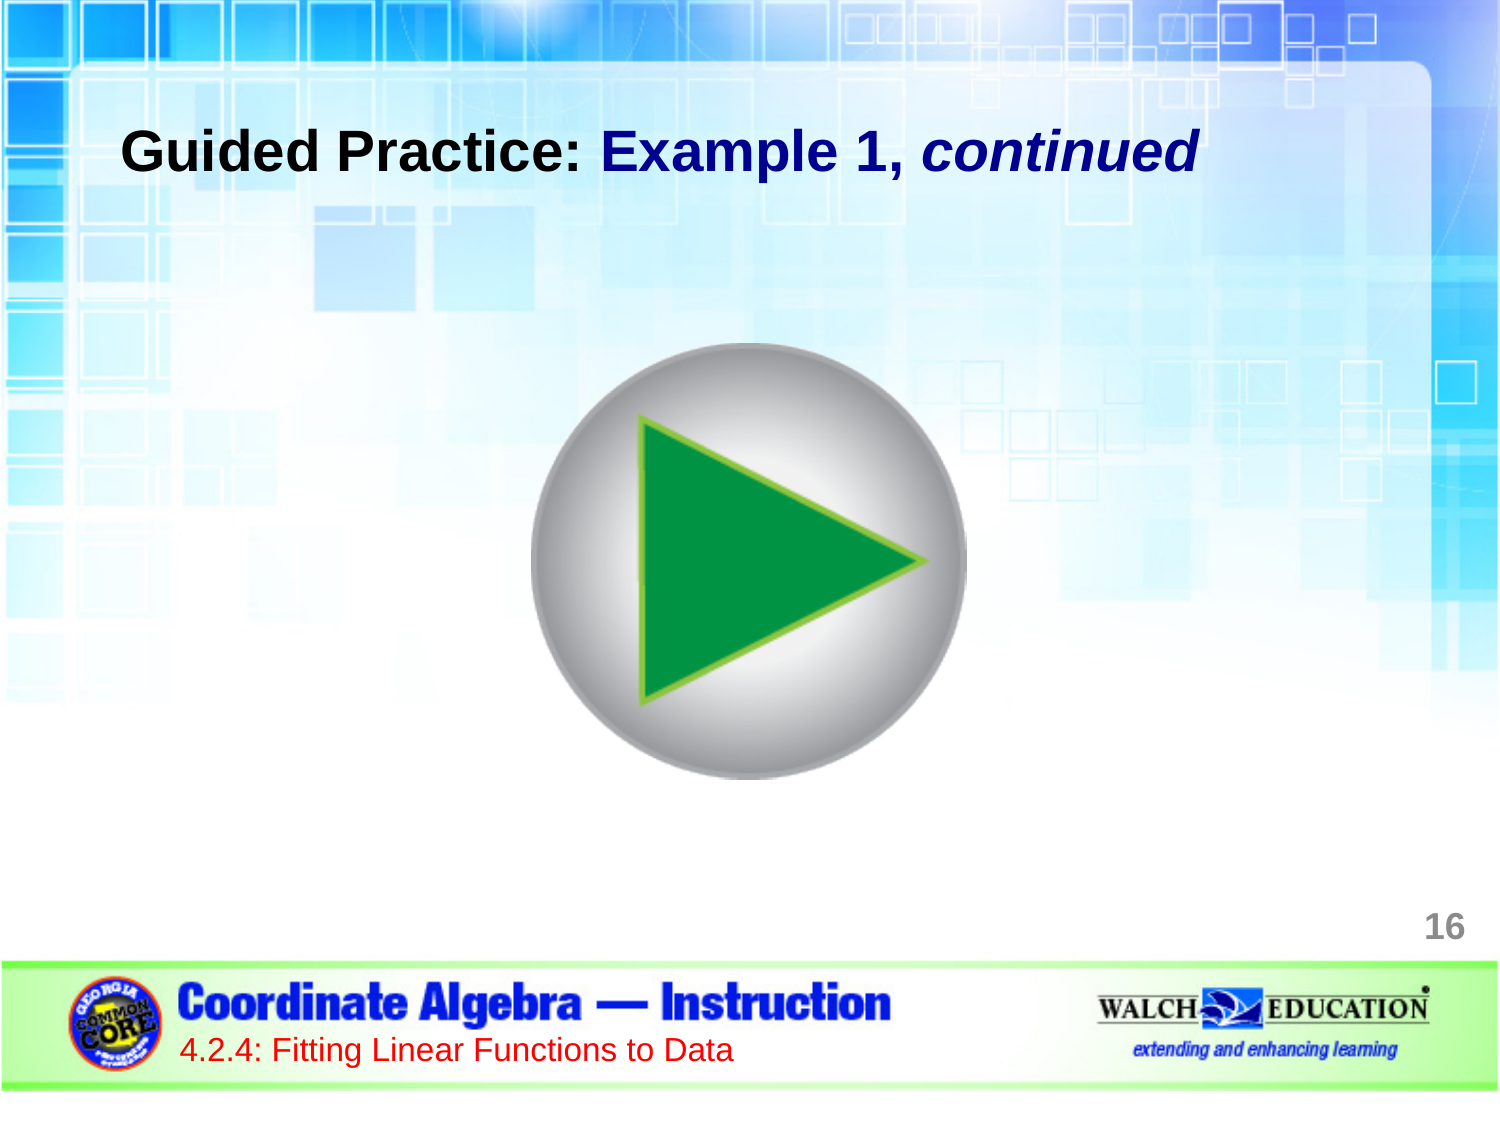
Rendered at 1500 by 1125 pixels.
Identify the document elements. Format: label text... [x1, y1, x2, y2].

subtitle Guided Practice: Example 1, continued [105, 105, 1394, 925]
slide_number 16 [1361, 901, 1481, 949]
list 4.2.4: Fitting Linear Functions to Data [164, 1020, 1072, 1064]
picture [1, 0, 1500, 1091]
